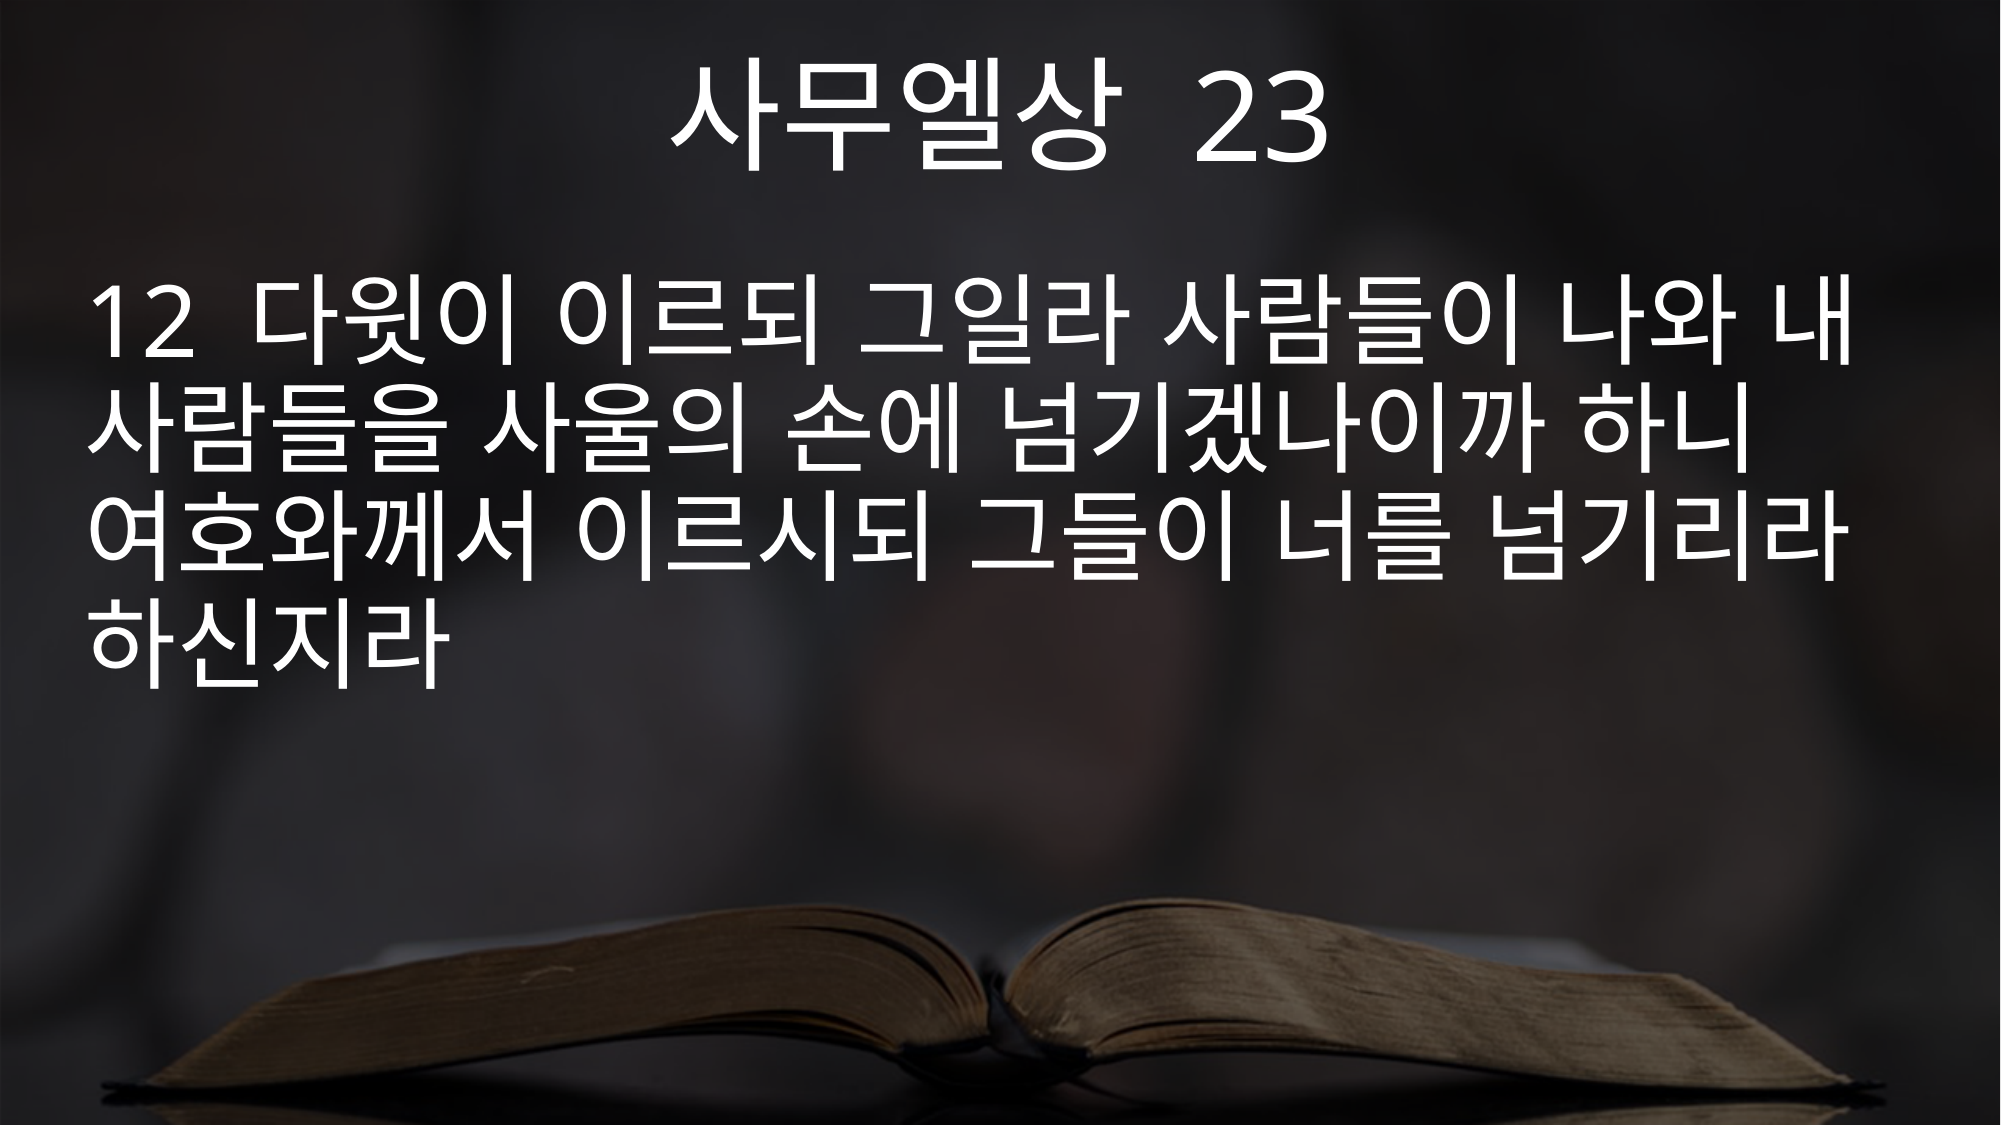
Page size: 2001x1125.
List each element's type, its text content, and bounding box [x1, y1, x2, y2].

picture [0, 0, 2001, 1125]
list 12 다윗이 이르되 그일라 사람들이 나와 내 사람들을 사울의 손에 넘기겠나이까 하니 여호와께서 이르시되 그들이 너를 넘기리라 하신지라 [69, 263, 1953, 423]
footer 사무엘상 23 [0, 32, 2000, 192]
